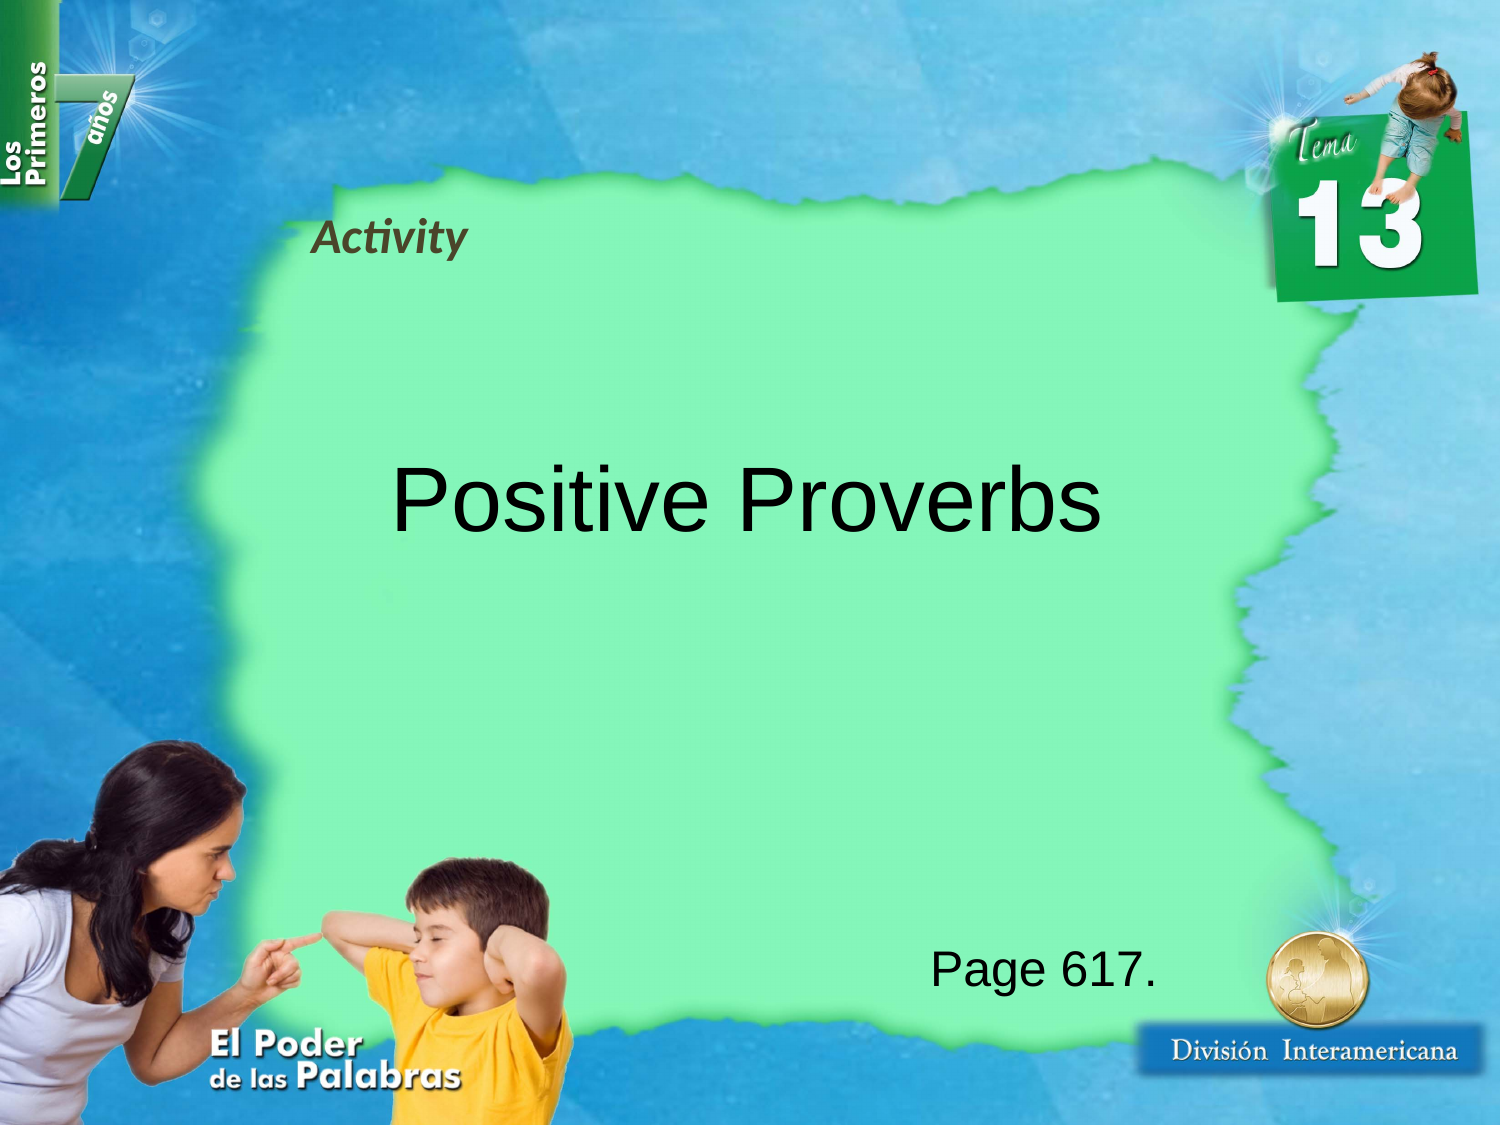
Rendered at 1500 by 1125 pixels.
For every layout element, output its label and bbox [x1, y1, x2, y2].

text_box [265, 195, 1230, 1005]
picture [0, 0, 1500, 1125]
